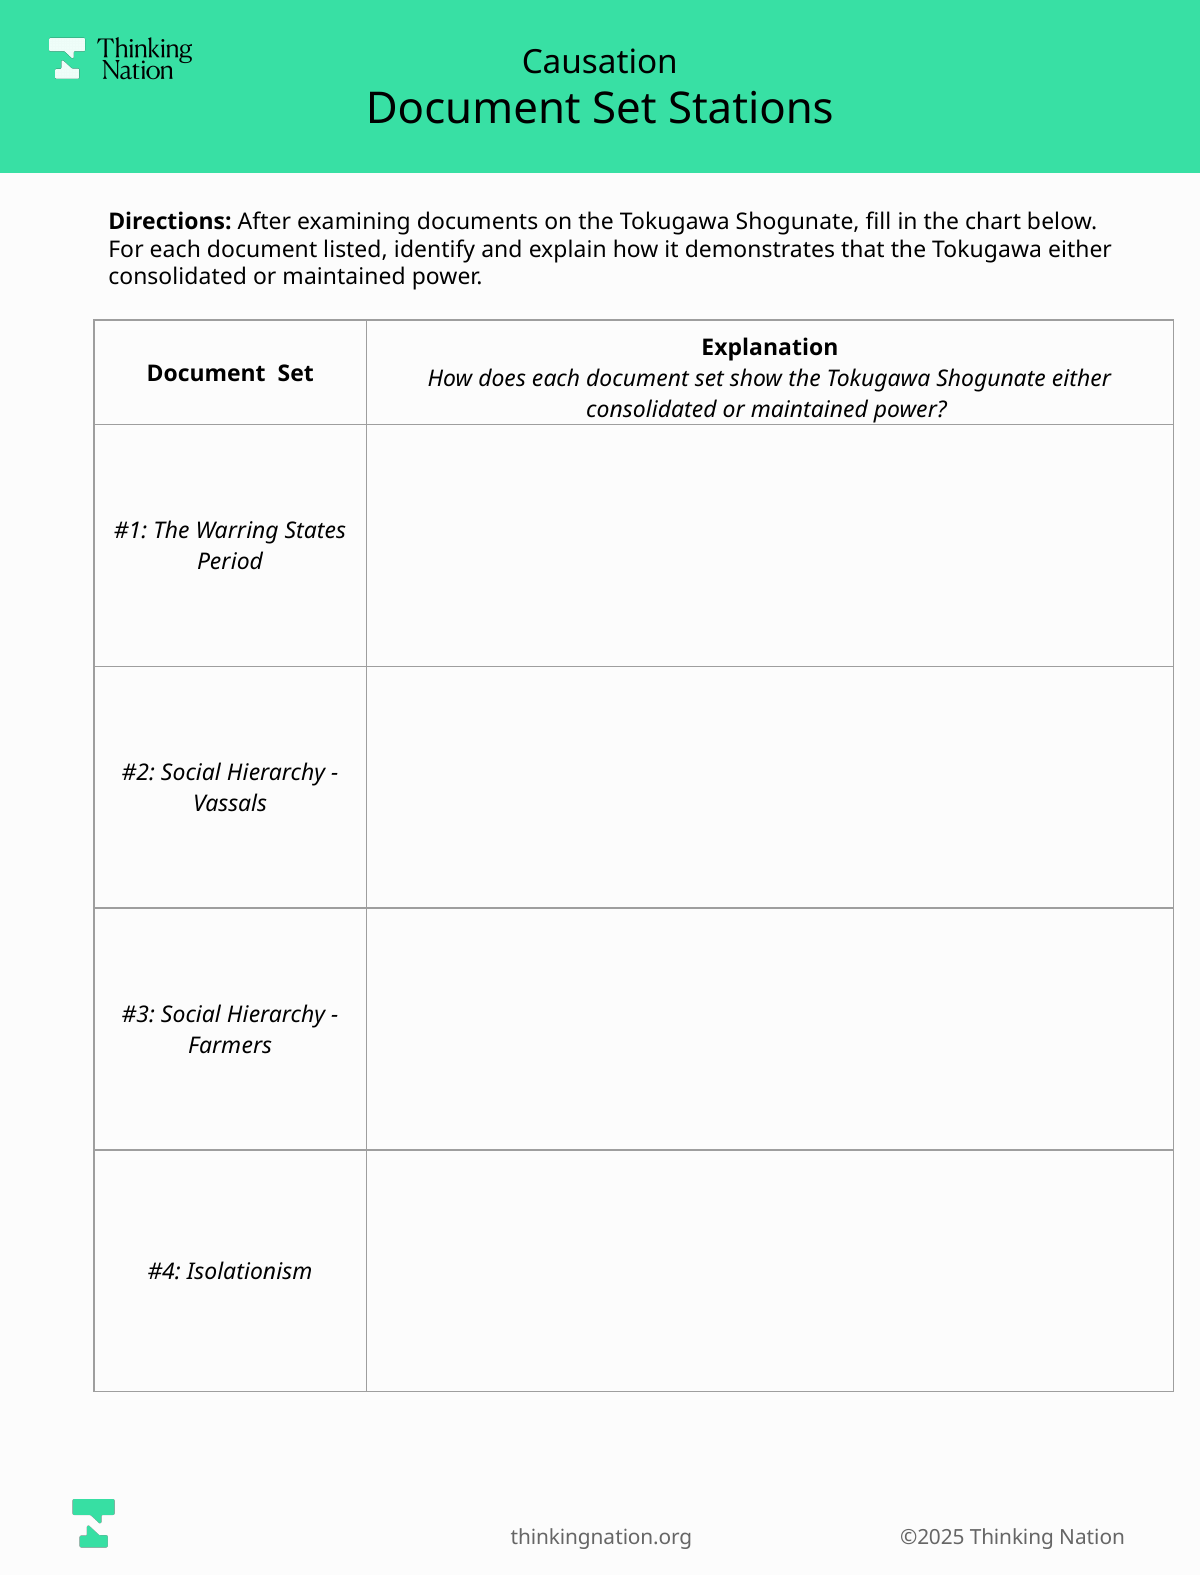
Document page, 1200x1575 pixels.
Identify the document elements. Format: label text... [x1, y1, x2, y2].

table_cell [367, 1151, 1173, 1391]
table_cell #2: Social Hierarchy - Vassals [95, 667, 366, 907]
text_box Causation Document Set Stations [0, 0, 1200, 173]
table_cell #1: The Warring States Period [95, 425, 366, 666]
picture [33, 23, 197, 93]
table_cell #3: Social Hierarchy - Farmers [95, 909, 366, 1149]
text_box Directions: After examining documents on the Tokugawa Shogunate, fill in the chart below. For each document listed, identify and explain how it demonstrates that the Tokugawa either consolidated or maintained power. [94, 192, 1139, 304]
table_cell [367, 667, 1173, 907]
table_header Document Set [95, 321, 366, 424]
table_cell [367, 425, 1173, 666]
table_header Explanation How does each document set show the Tokugawa Shogunate either consolidated or maintained power? [367, 321, 1173, 424]
text_box thinkingnation.org [459, 1509, 744, 1558]
text_box ©2025 Thinking Nation [855, 1509, 1140, 1558]
table_cell [367, 909, 1173, 1149]
picture [59, 1489, 127, 1557]
table_cell #4: Isolationism [95, 1151, 366, 1391]
